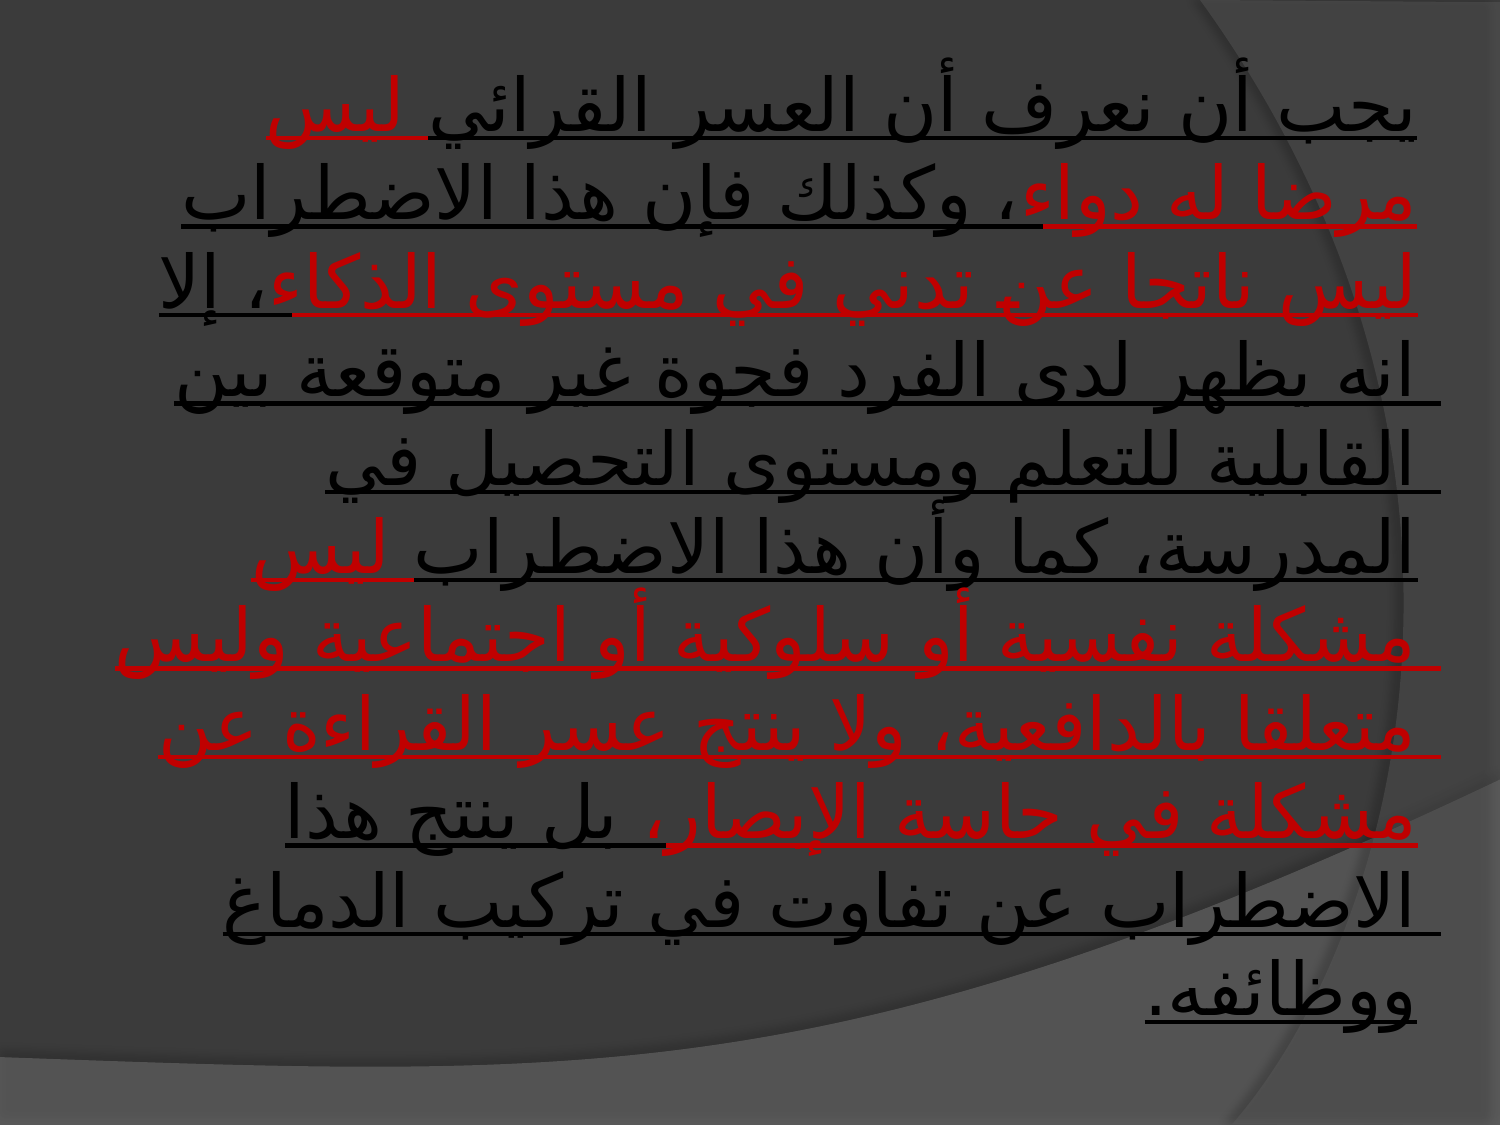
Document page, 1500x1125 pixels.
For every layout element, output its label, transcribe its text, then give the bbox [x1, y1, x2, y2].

title يجب أن نعرف أن العسر القرائي ليس مرضا له دواء، وكذلك فإن هذا الاضطراب ليس ناتجا عن تدني في مستوى الذكاء، إلا انه يظهر لدى الفرد فجوة غير متوقعة بين القابلية للتعلم ومستوى التحصيل في المدرسة، كما وأن هذا الاضطراب ليس مشكلة نفسية أو سلوكية أو اجتماعية وليس متعلقا بالدافعية، ولا ينتج عسر القراءة عن مشكلة في حاسة الإبصار، بل ينتج هذا الاضطراب عن تفاوت في تركيب الدماغ ووظائفه. [75, 45, 1425, 1043]
